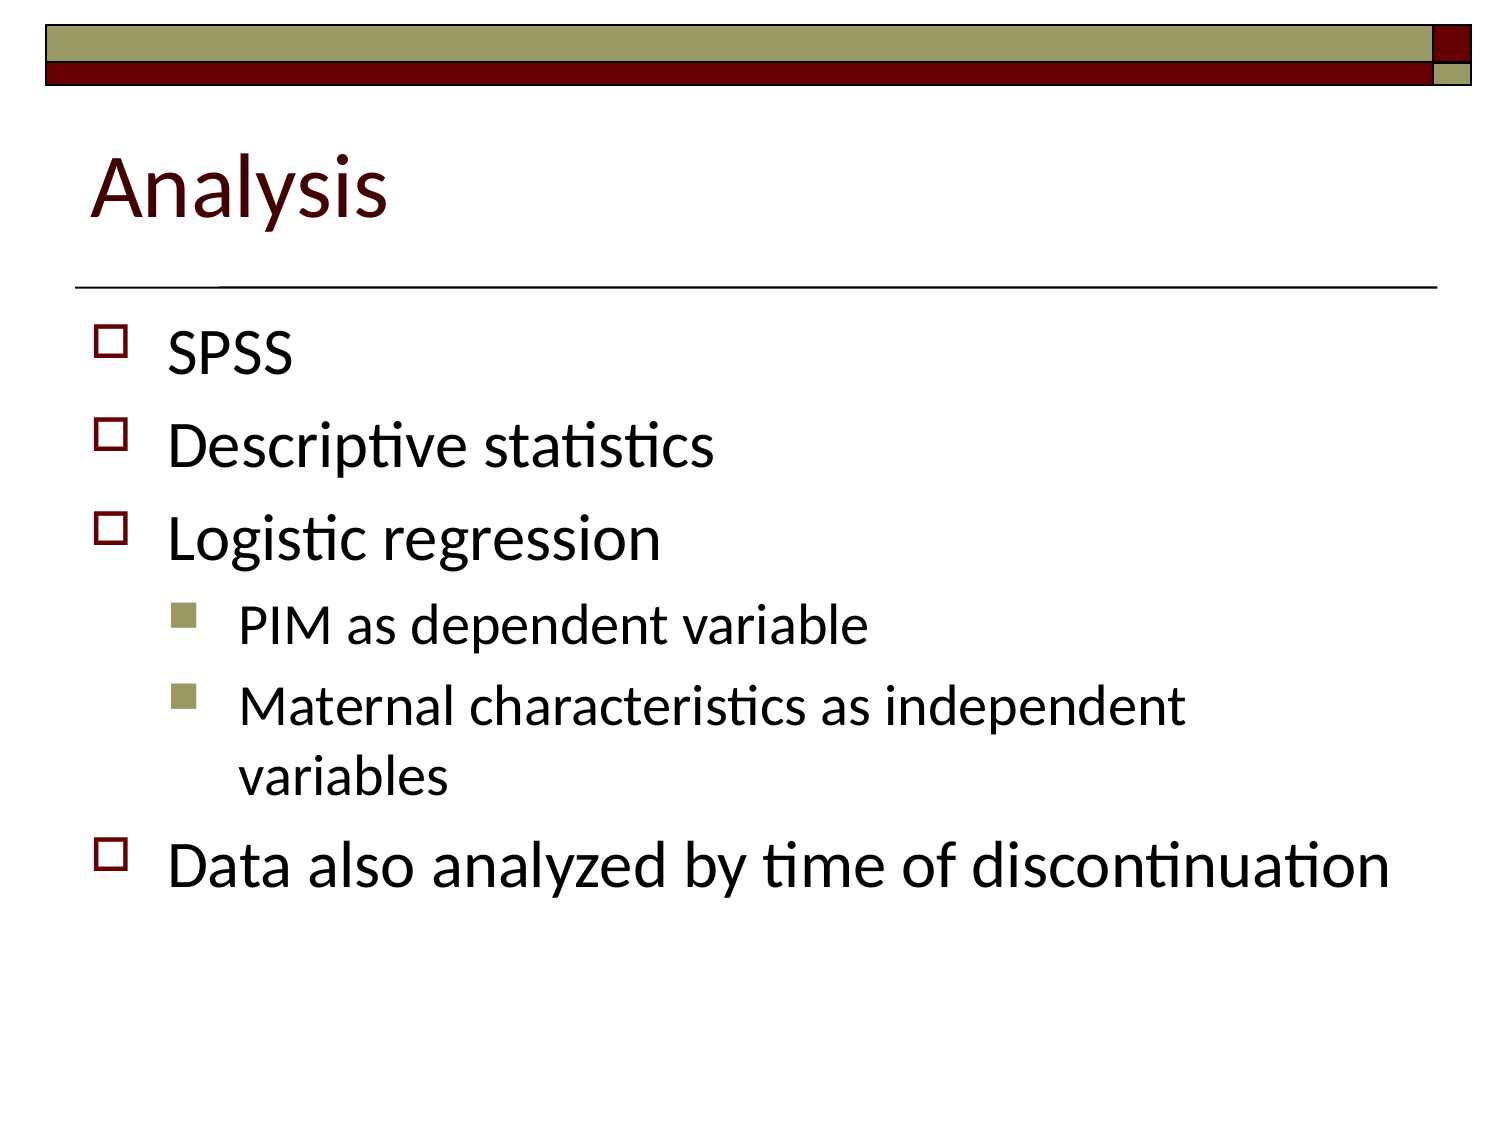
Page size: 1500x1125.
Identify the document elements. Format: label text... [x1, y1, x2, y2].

list SPSS Descriptive statistics Logistic regression PIM as dependent variable Maternal characteristics as independent variables Data also analyzed by time of discontinuation [74, 299, 1426, 1006]
title Analysis [74, 87, 1426, 276]
